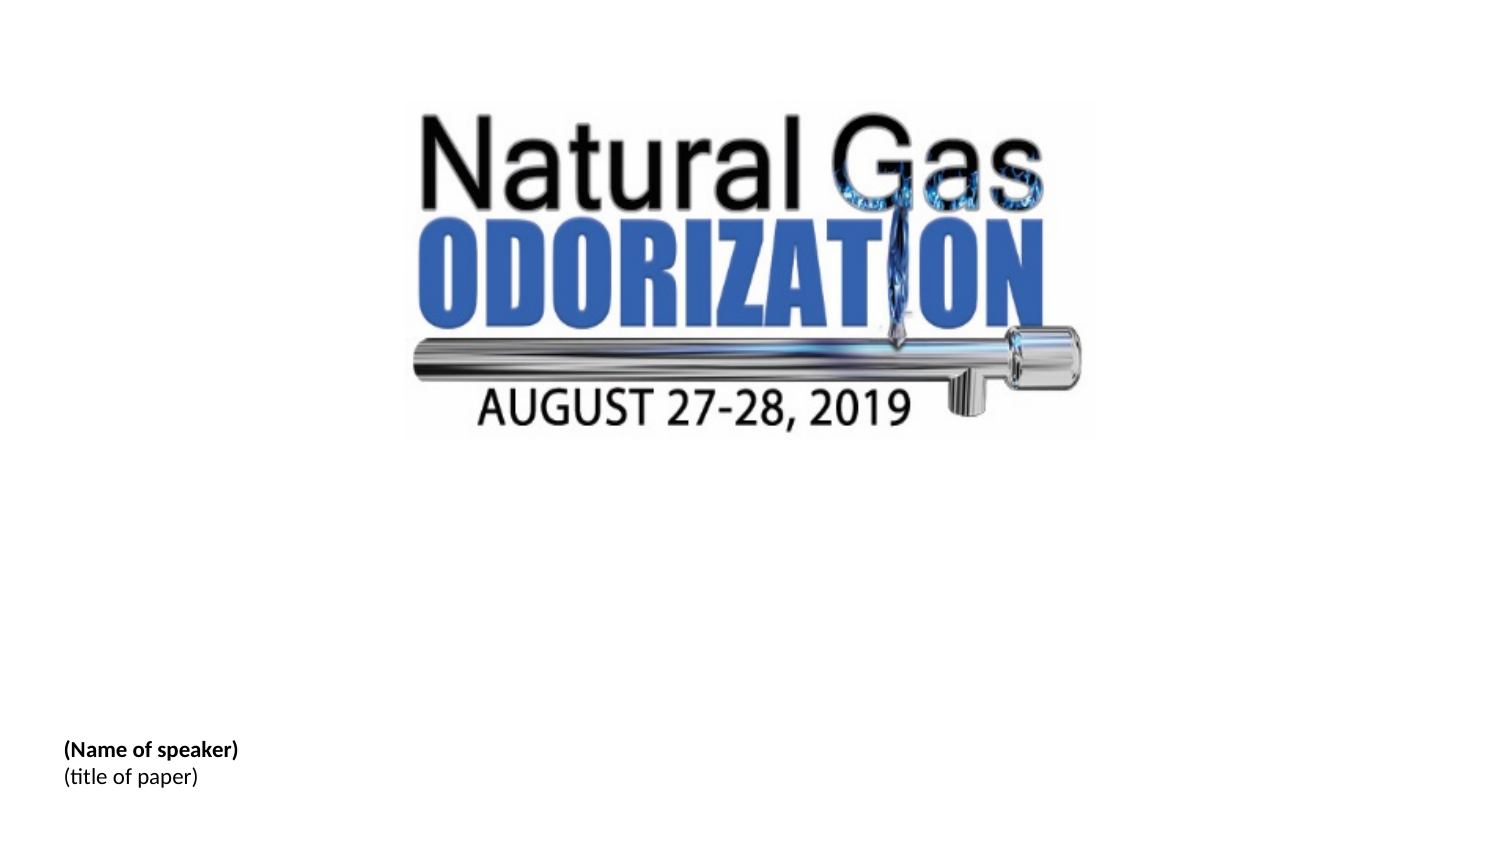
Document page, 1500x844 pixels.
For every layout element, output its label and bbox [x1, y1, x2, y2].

picture [404, 100, 1096, 440]
